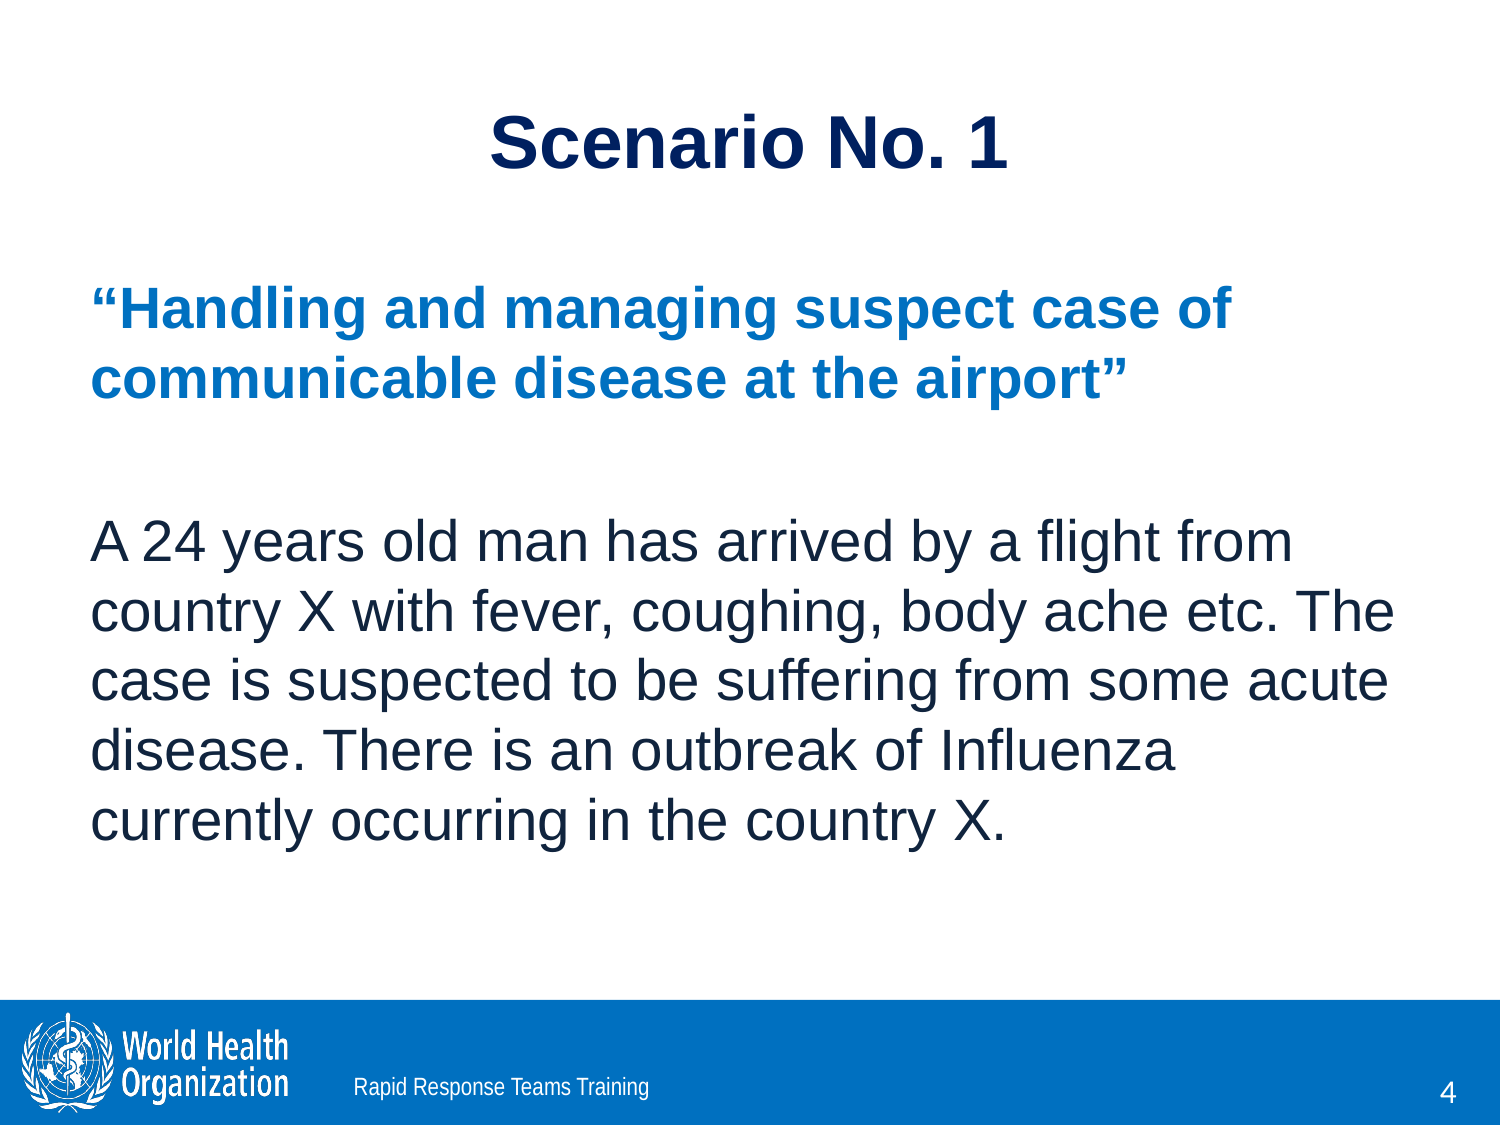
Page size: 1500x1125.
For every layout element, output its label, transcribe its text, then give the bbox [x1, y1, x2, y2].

picture [21, 1012, 288, 1113]
list “Handling and managing suspect case of communicable disease at the airport” A 24 years old man has arrived by a flight from country X with fever, coughing, body ache etc. The case is suspected to be suffering from some acute disease. There is an outbreak of Influenza currently occurring in the country X. [75, 262, 1425, 1005]
title Scenario No. 1 [75, 45, 1425, 233]
